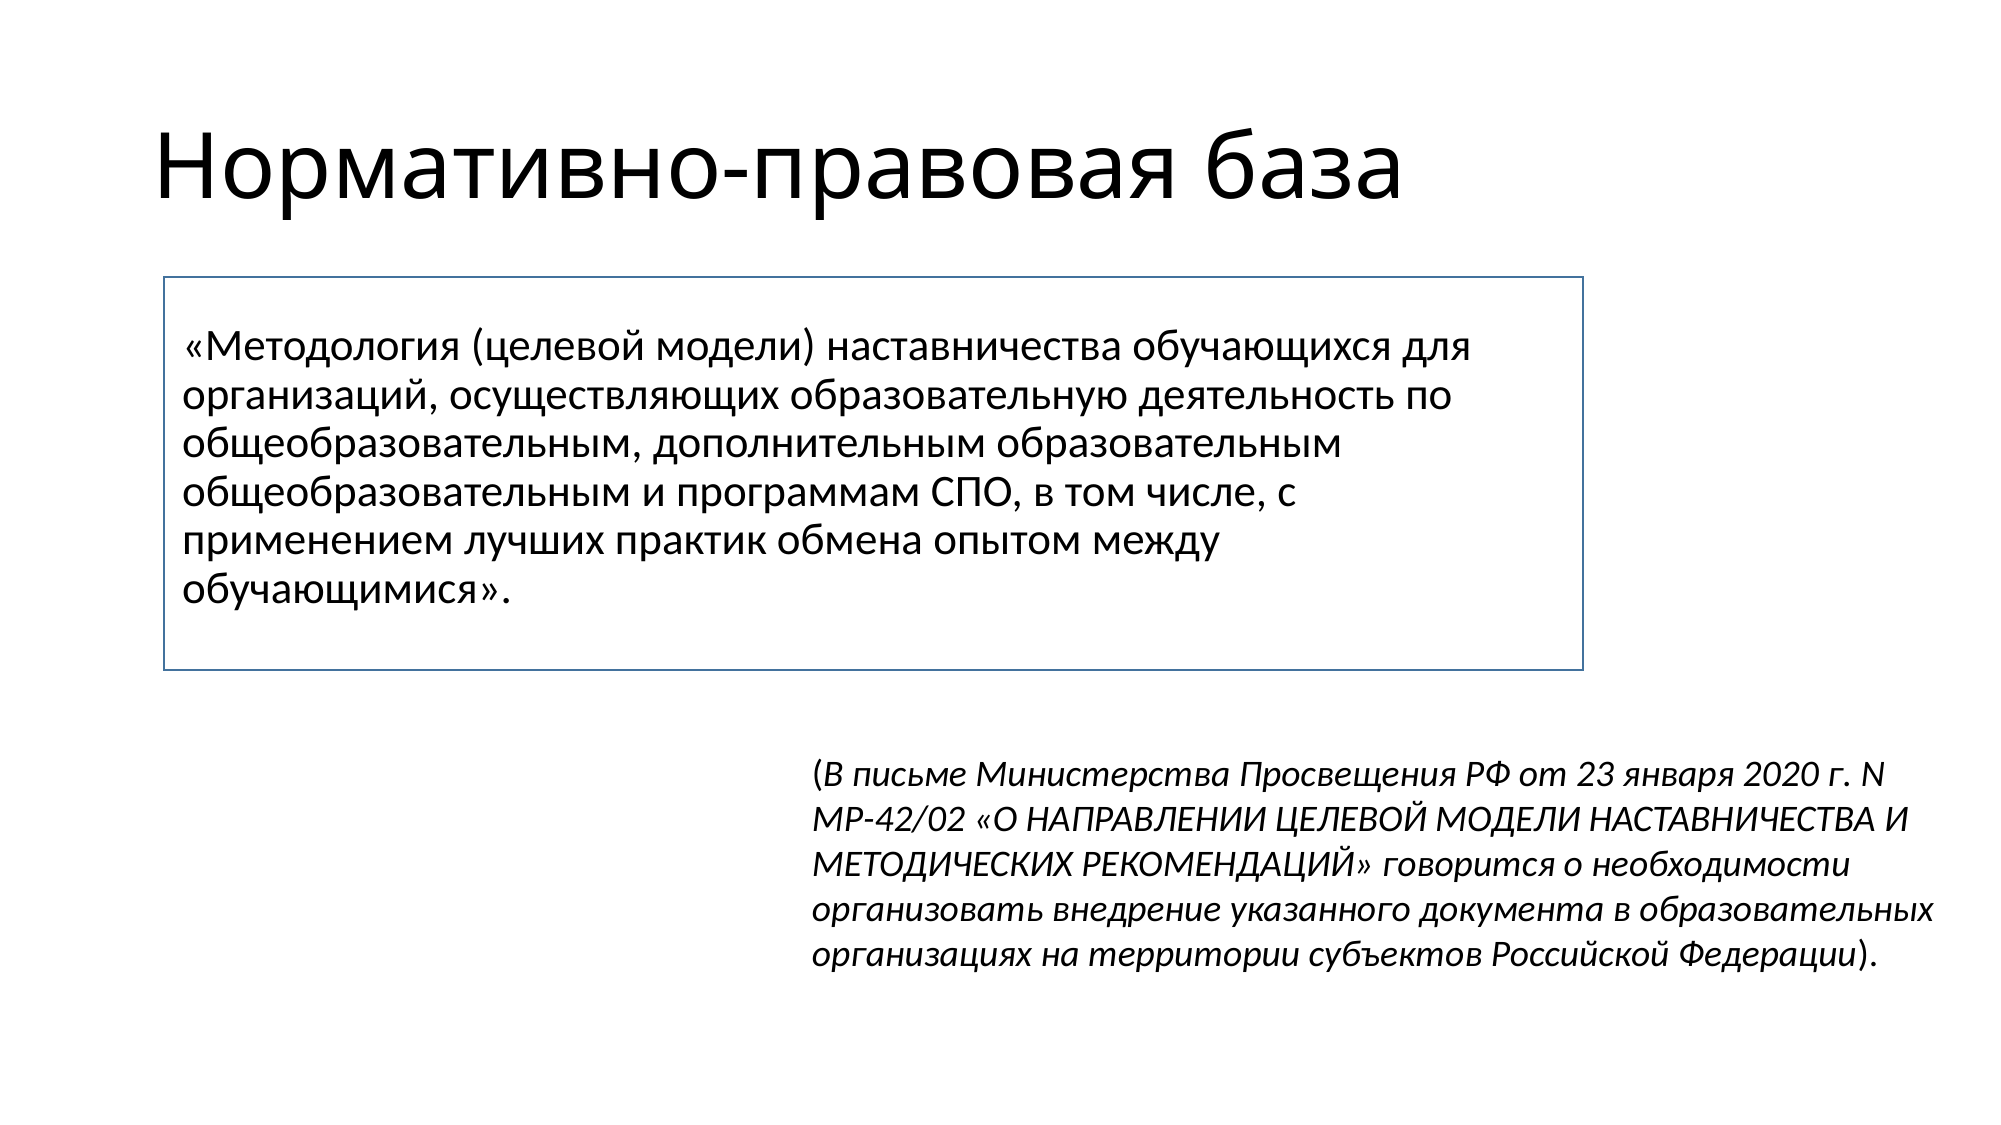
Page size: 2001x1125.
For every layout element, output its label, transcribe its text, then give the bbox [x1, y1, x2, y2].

text_box [163, 276, 1584, 671]
text_box (В письме Министерства Просвещения РФ от 23 января 2020 г. N МР-42/02 «О НАПРАВЛЕНИИ ЦЕЛЕВОЙ МОДЕЛИ НАСТАВНИЧЕСТВА И МЕТОДИЧЕСКИХ РЕКОМЕНДАЦИЙ» говорится о необходимости организовать внедрение указанного документа в образовательных организациях на территории субъектов Российской Федерации). [797, 741, 1963, 1027]
title Нормативно-правовая база [137, 59, 1863, 278]
